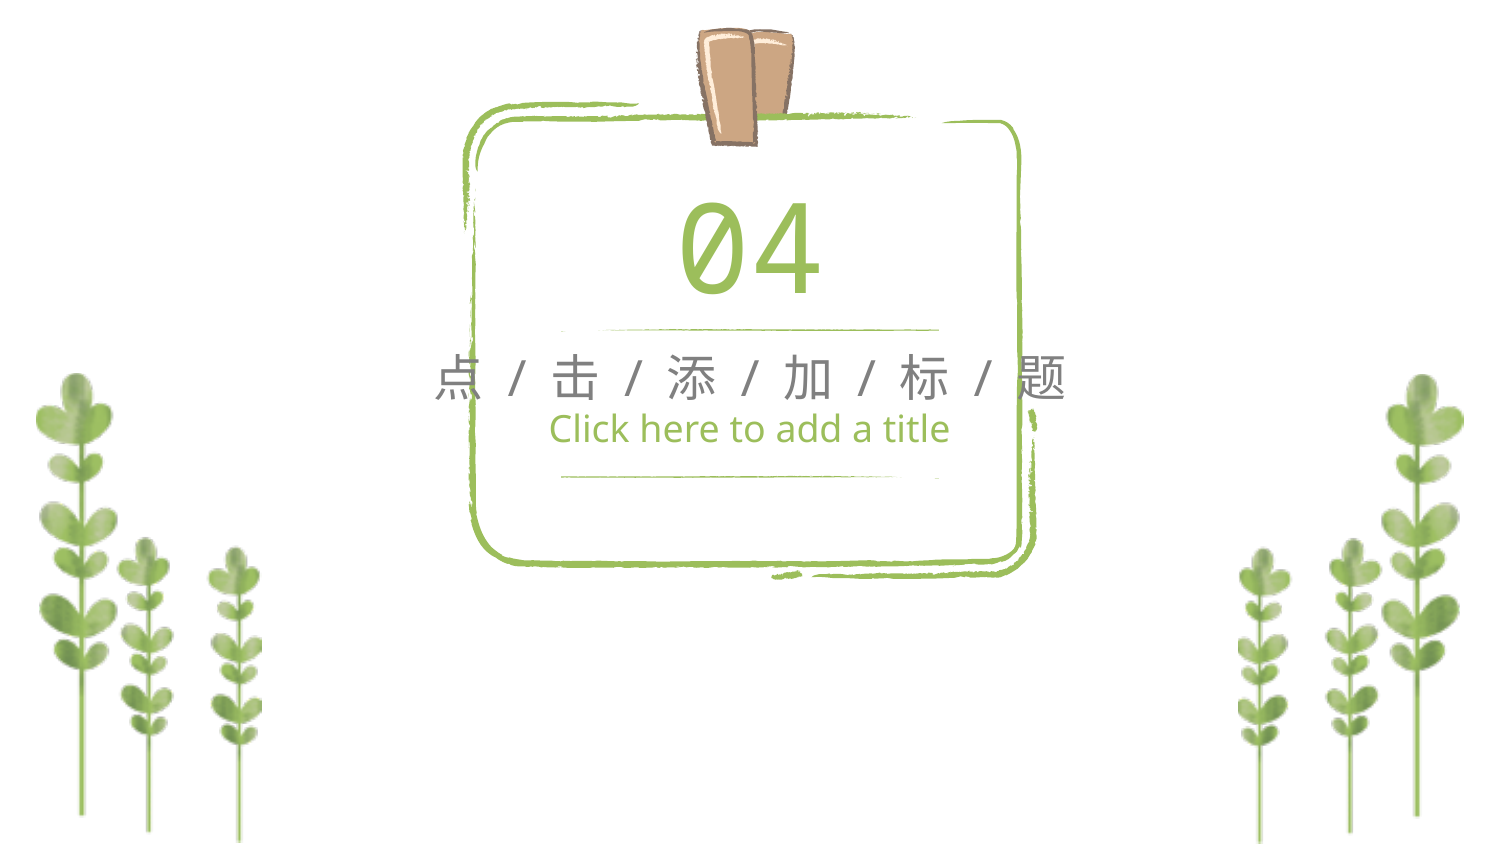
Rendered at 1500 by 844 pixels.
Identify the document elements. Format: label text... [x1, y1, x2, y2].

picture [1237, 374, 1464, 844]
text_box 点/击/添/加/标/题 [1038, 339, 1093, 415]
picture [36, 373, 262, 843]
text_box 点/击/添/加/标/题 [407, 339, 462, 415]
picture [462, 27, 1038, 580]
